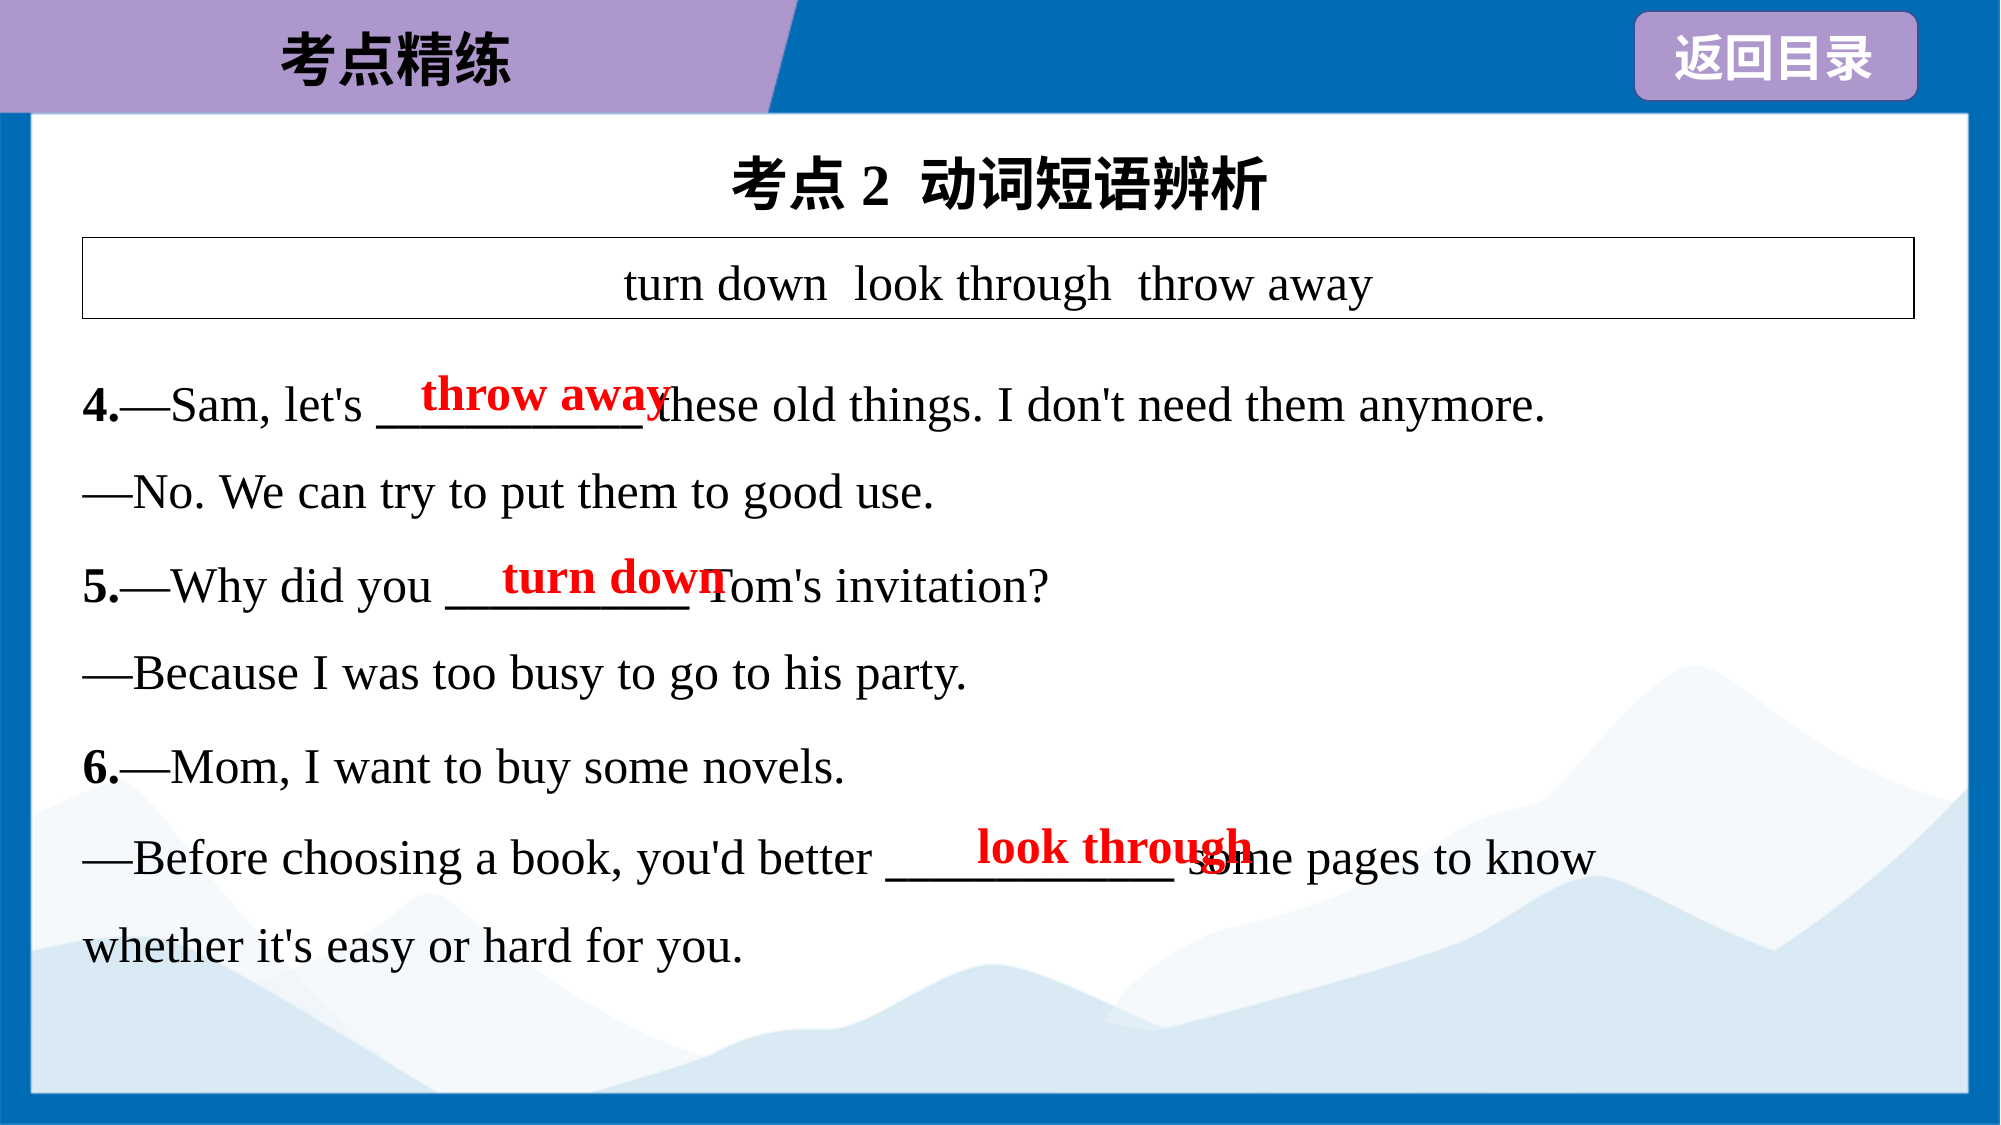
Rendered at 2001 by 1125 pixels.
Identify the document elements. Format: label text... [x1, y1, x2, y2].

text_box throw away [396, 332, 696, 411]
text_box turn down [477, 515, 751, 594]
text_box 考点2 动词短语辨析 [82, 146, 1917, 217]
picture [0, 0, 2000, 1125]
text_box 5.—Why did you ___________ Tom's invitation? —Because I was too busy to go to his party. [82, 520, 1917, 690]
table_header turn down look through throw away [83, 238, 1913, 318]
text_box look through [952, 786, 1278, 865]
text_box 6.—Mom, I want to buy some novels. —Before choosing a book, you'd better _____________ some pages to know whether it's easy or hard for you. [82, 701, 1917, 963]
text_box 4.—Sam, let's ____________ these old things. I don't need them anymore. —No. We can try to put them to good use. [82, 339, 1917, 510]
